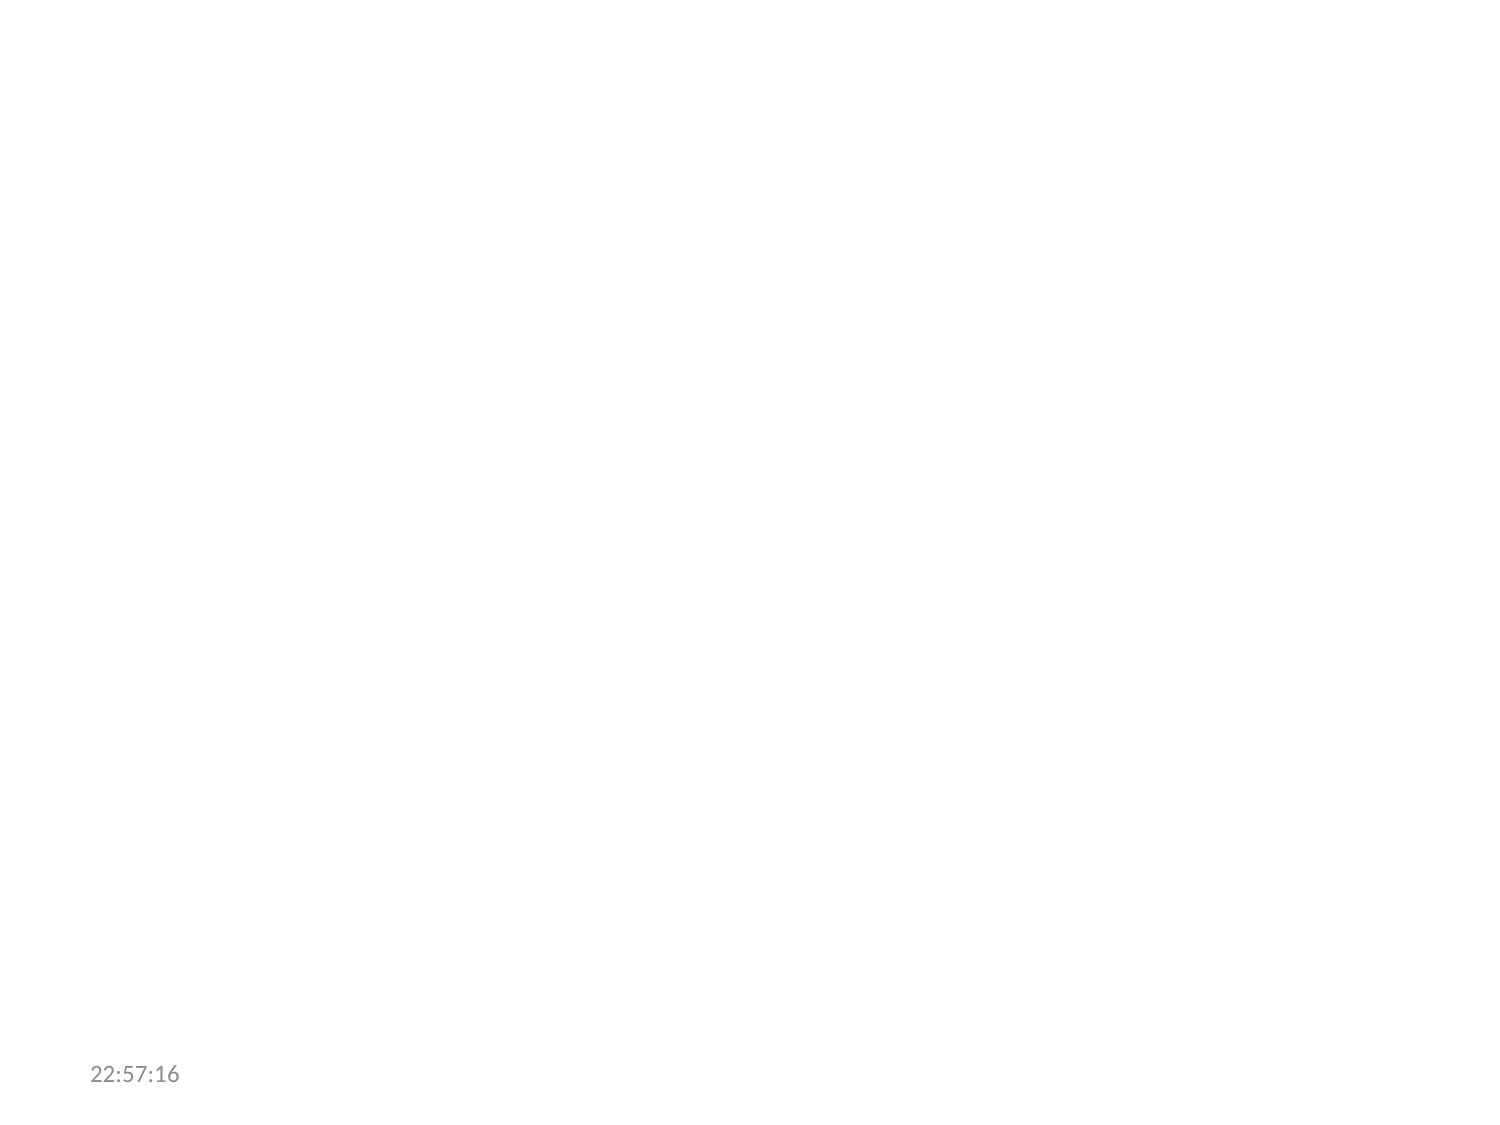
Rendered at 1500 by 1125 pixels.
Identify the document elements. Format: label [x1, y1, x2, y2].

slide_number [75, 1042, 425, 1103]
